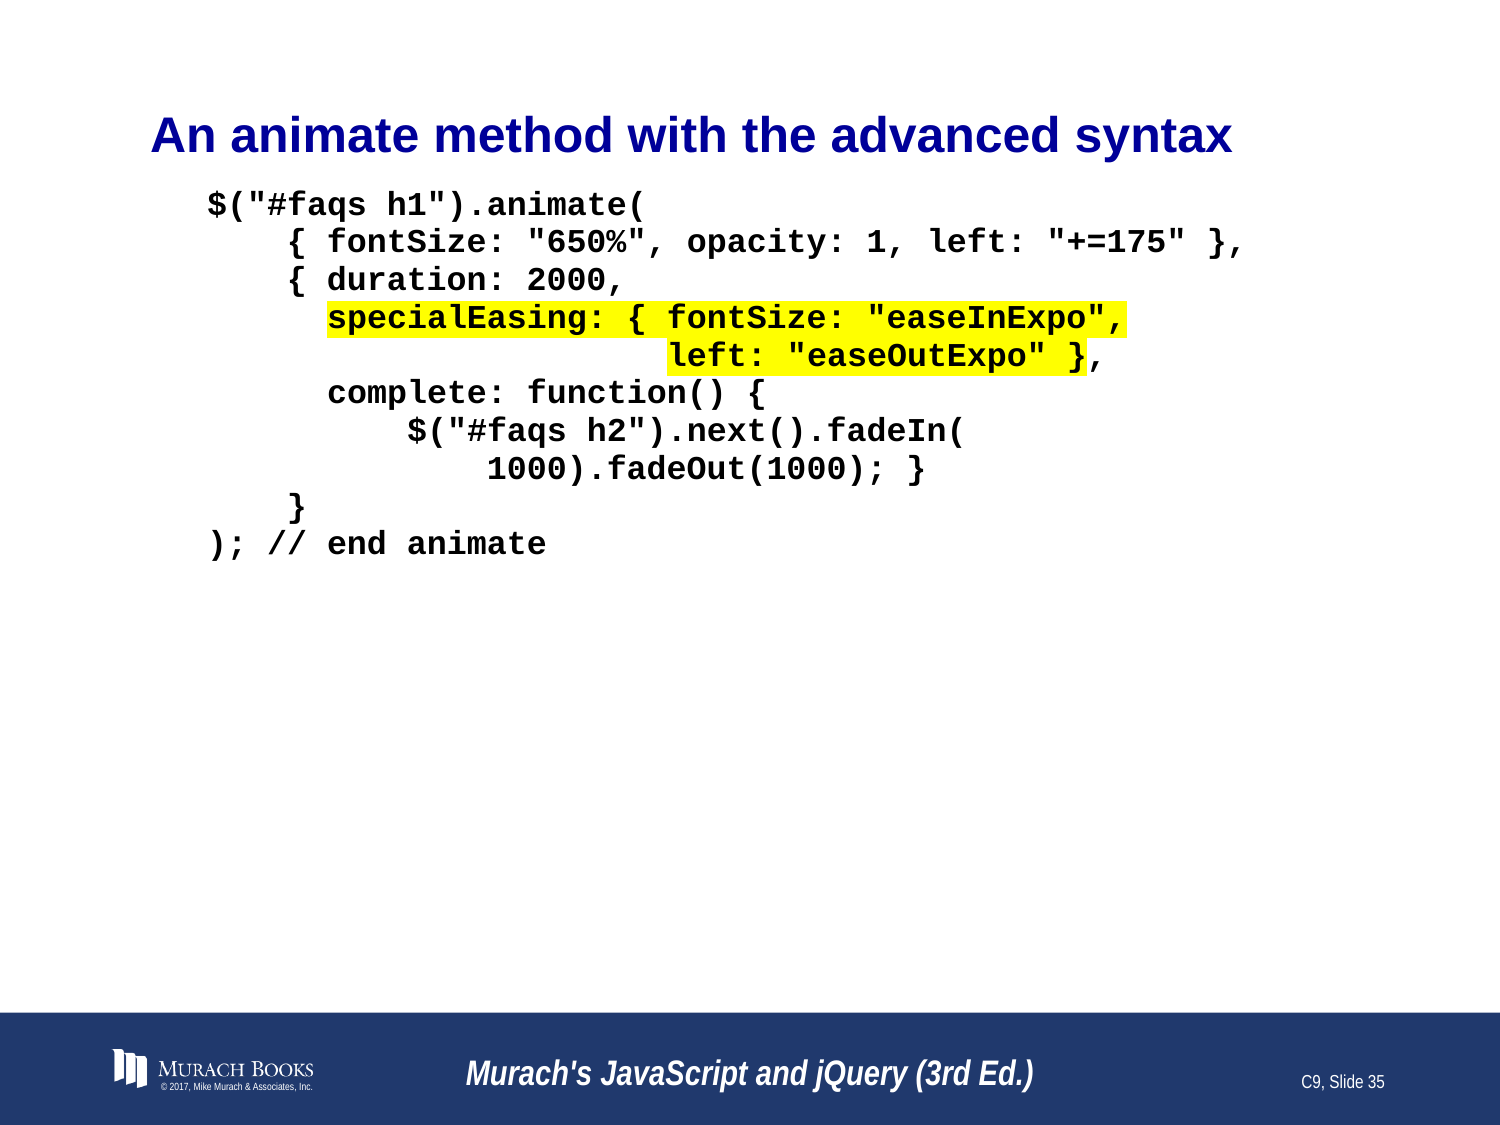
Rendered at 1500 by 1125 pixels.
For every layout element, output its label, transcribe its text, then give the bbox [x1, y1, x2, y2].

footer © 2017, Mike Murach & Associates, Inc. [12, 1025, 463, 1100]
slide_number C9, Slide 35 [1087, 1025, 1400, 1100]
title An animate method with the advanced syntax [150, 102, 1350, 164]
slide_number Murach's JavaScript and jQuery (3rd Ed.) [463, 1025, 1050, 1100]
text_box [149, 187, 1350, 604]
